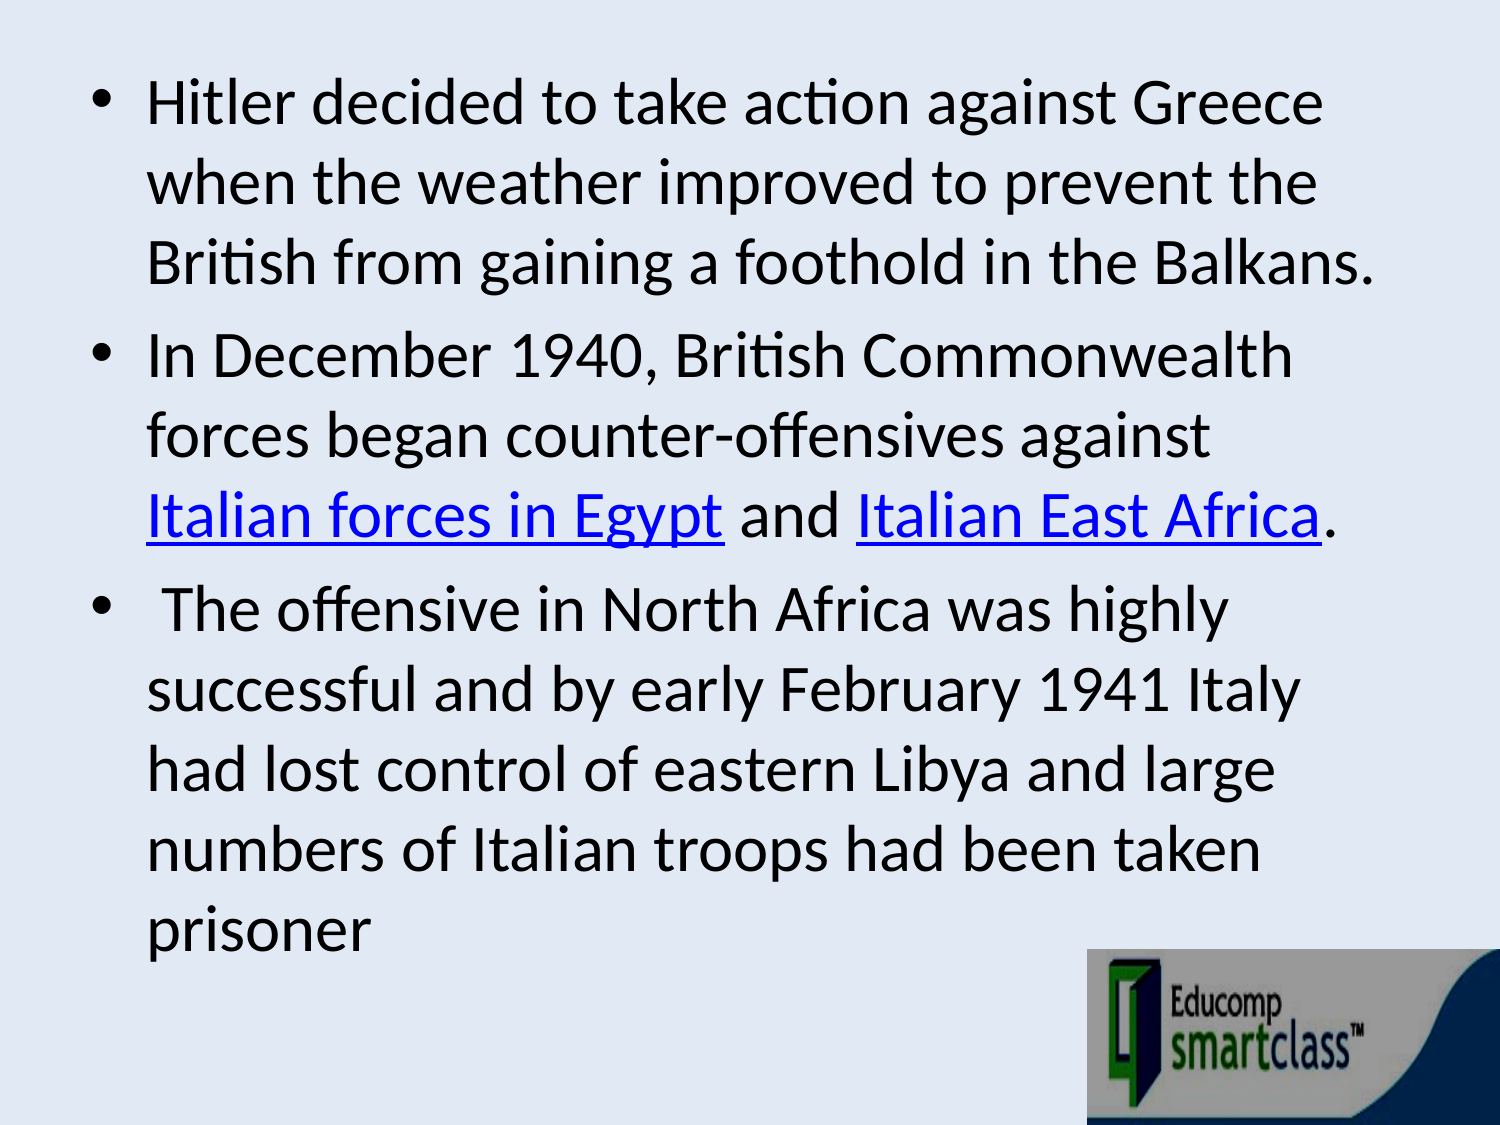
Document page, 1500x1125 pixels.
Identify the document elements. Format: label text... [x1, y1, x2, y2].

list Hitler decided to take action against Greece when the weather improved to prevent the British from gaining a foothold in the Balkans. In December 1940, British Commonwealth forces began counter-offensives against Italian forces in Egypt and Italian East Africa. The offensive in North Africa was highly successful and by early February 1941 Italy had lost control of eastern Libya and large numbers of Italian troops had been taken prisoner [75, 50, 1425, 1005]
picture [1087, 949, 1500, 1125]
